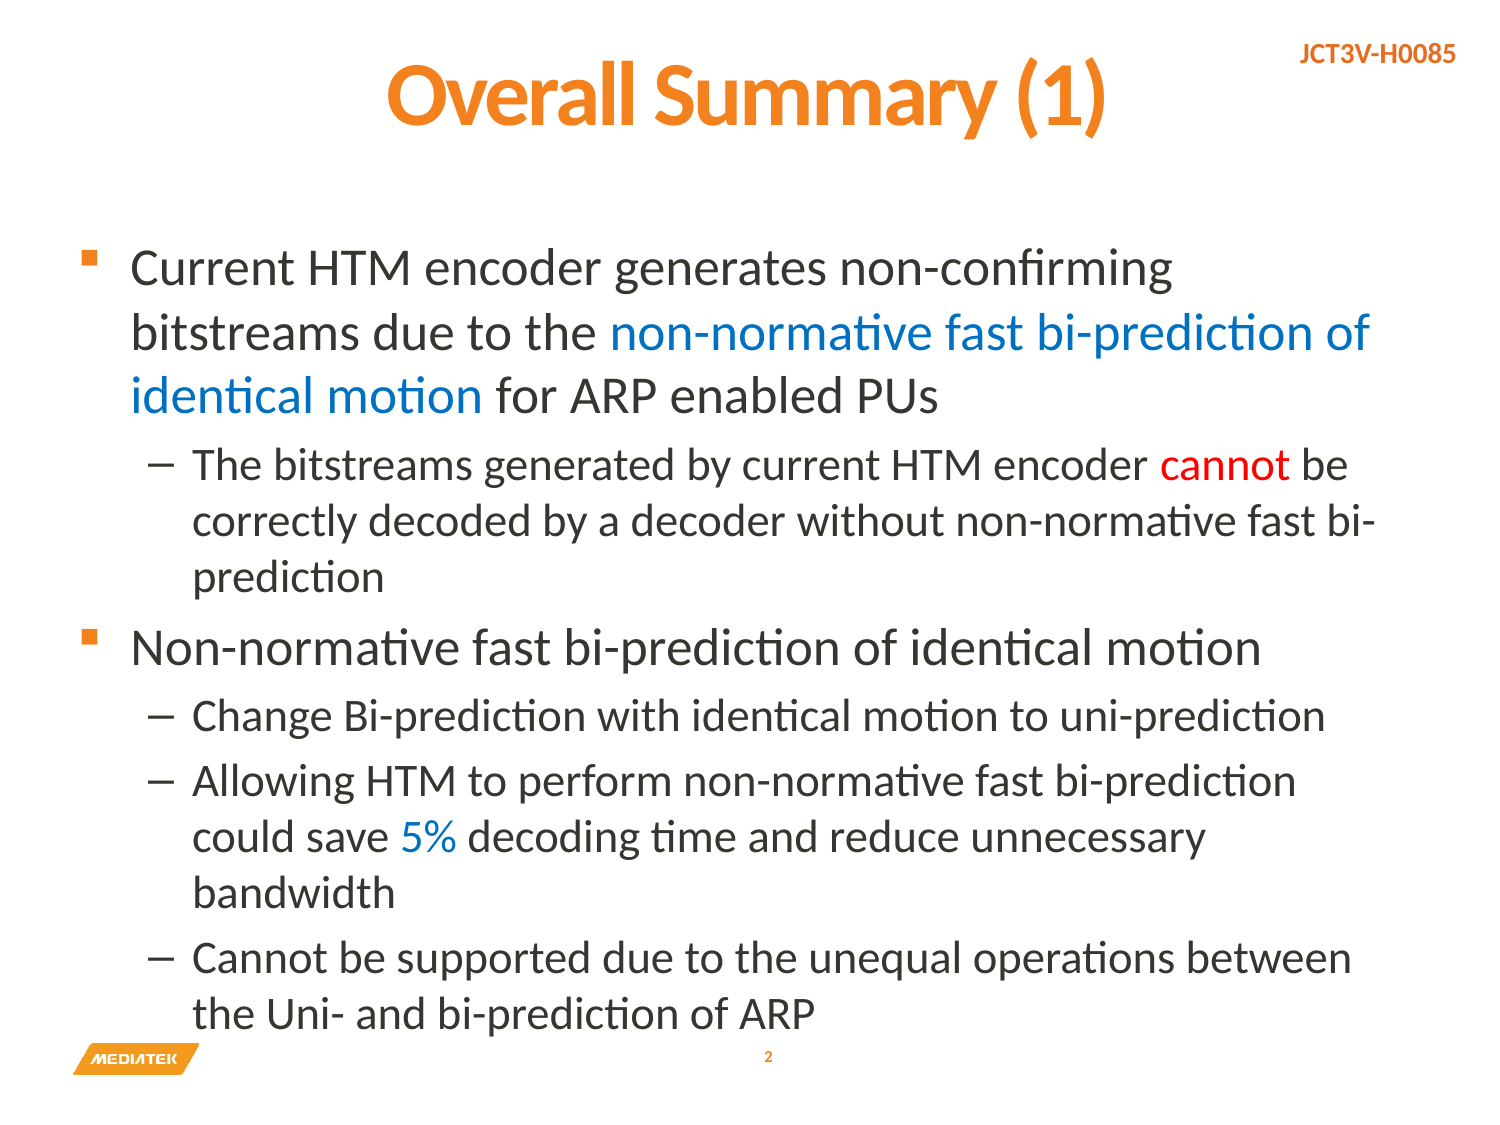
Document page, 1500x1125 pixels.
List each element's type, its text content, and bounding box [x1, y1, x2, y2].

title Overall Summary (1) [87, 47, 1410, 200]
picture [73, 1050, 199, 1075]
list Current HTM encoder generates non-confirming bitstreams due to the non-normative fast bi-prediction of identical motion for ARP enabled PUs The bitstreams generated by current HTM encoder cannot be correctly decoded by a decoder without non-normative fast bi-prediction Non-normative fast bi-prediction of identical motion Change Bi-prediction with identical motion to uni-prediction Allowing HTM to perform non-normative fast bi-prediction could save 5% decoding time and reduce unnecessary bandwidth Cannot be supported due to the unequal operations between the Uni- and bi-prediction of ARP [62, 224, 1424, 1050]
slide_number 2 [711, 1022, 788, 1089]
